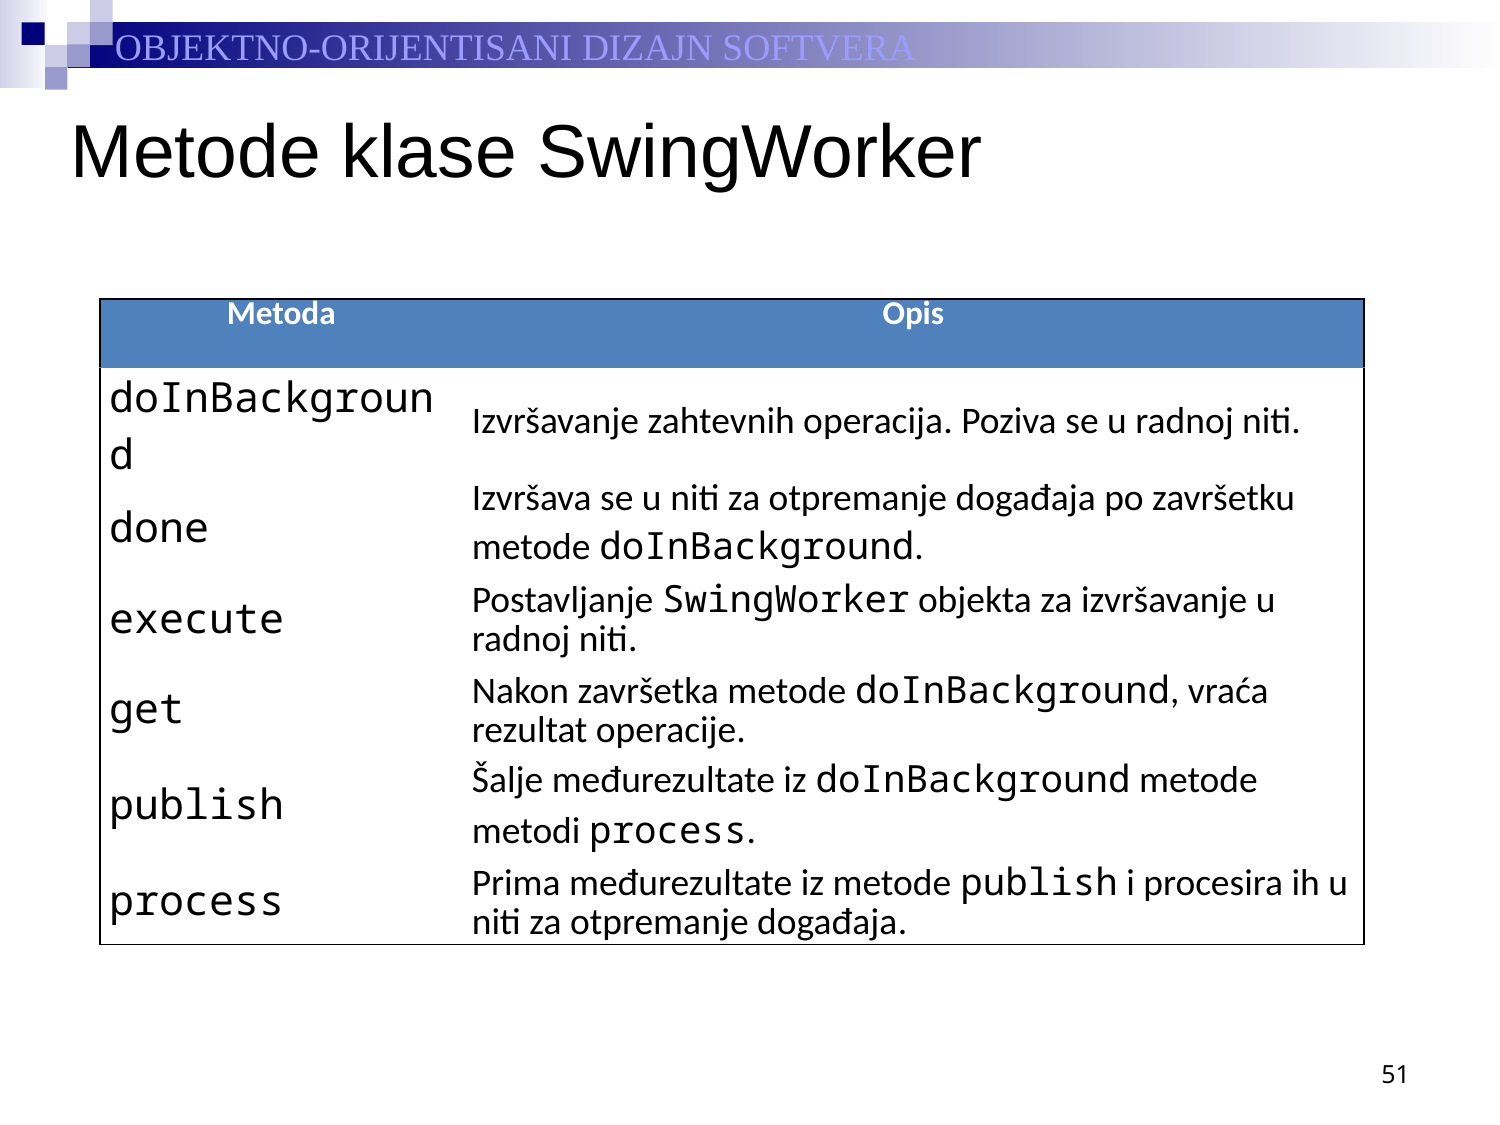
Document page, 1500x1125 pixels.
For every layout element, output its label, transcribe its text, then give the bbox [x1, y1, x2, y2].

table_cell Izvršavanje zahtevnih operacija. Poziva se u radnoj niti. [463, 368, 1363, 481]
table_cell Postavljanje SwingWorker objekta za izvršavanje u radnoj niti. [463, 571, 1363, 662]
table_header Opis [463, 300, 1363, 367]
slide_number 51 [1074, 1024, 1426, 1101]
table_cell doInBackground [101, 368, 463, 481]
table_cell publish [101, 752, 463, 855]
table_cell Prima međurezultate iz metode publish i procesira ih u niti za otpremanje događaja. [463, 855, 1363, 944]
table_cell execute [101, 571, 463, 662]
table_cell process [101, 855, 463, 944]
table_cell Nakon završetka metode doInBackground, vraća rezultat operacije. [463, 662, 1363, 752]
table_cell Šalje međurezultate iz doInBackground metode metodi process. [463, 752, 1363, 855]
table_header Metoda [101, 300, 463, 367]
table_cell Izvršava se u niti za otpremanje događaja po završetku metode doInBackground. [463, 481, 1363, 571]
table_cell get [101, 662, 463, 752]
title Metode klase SwingWorker [64, 98, 1034, 197]
table_cell done [101, 481, 463, 571]
